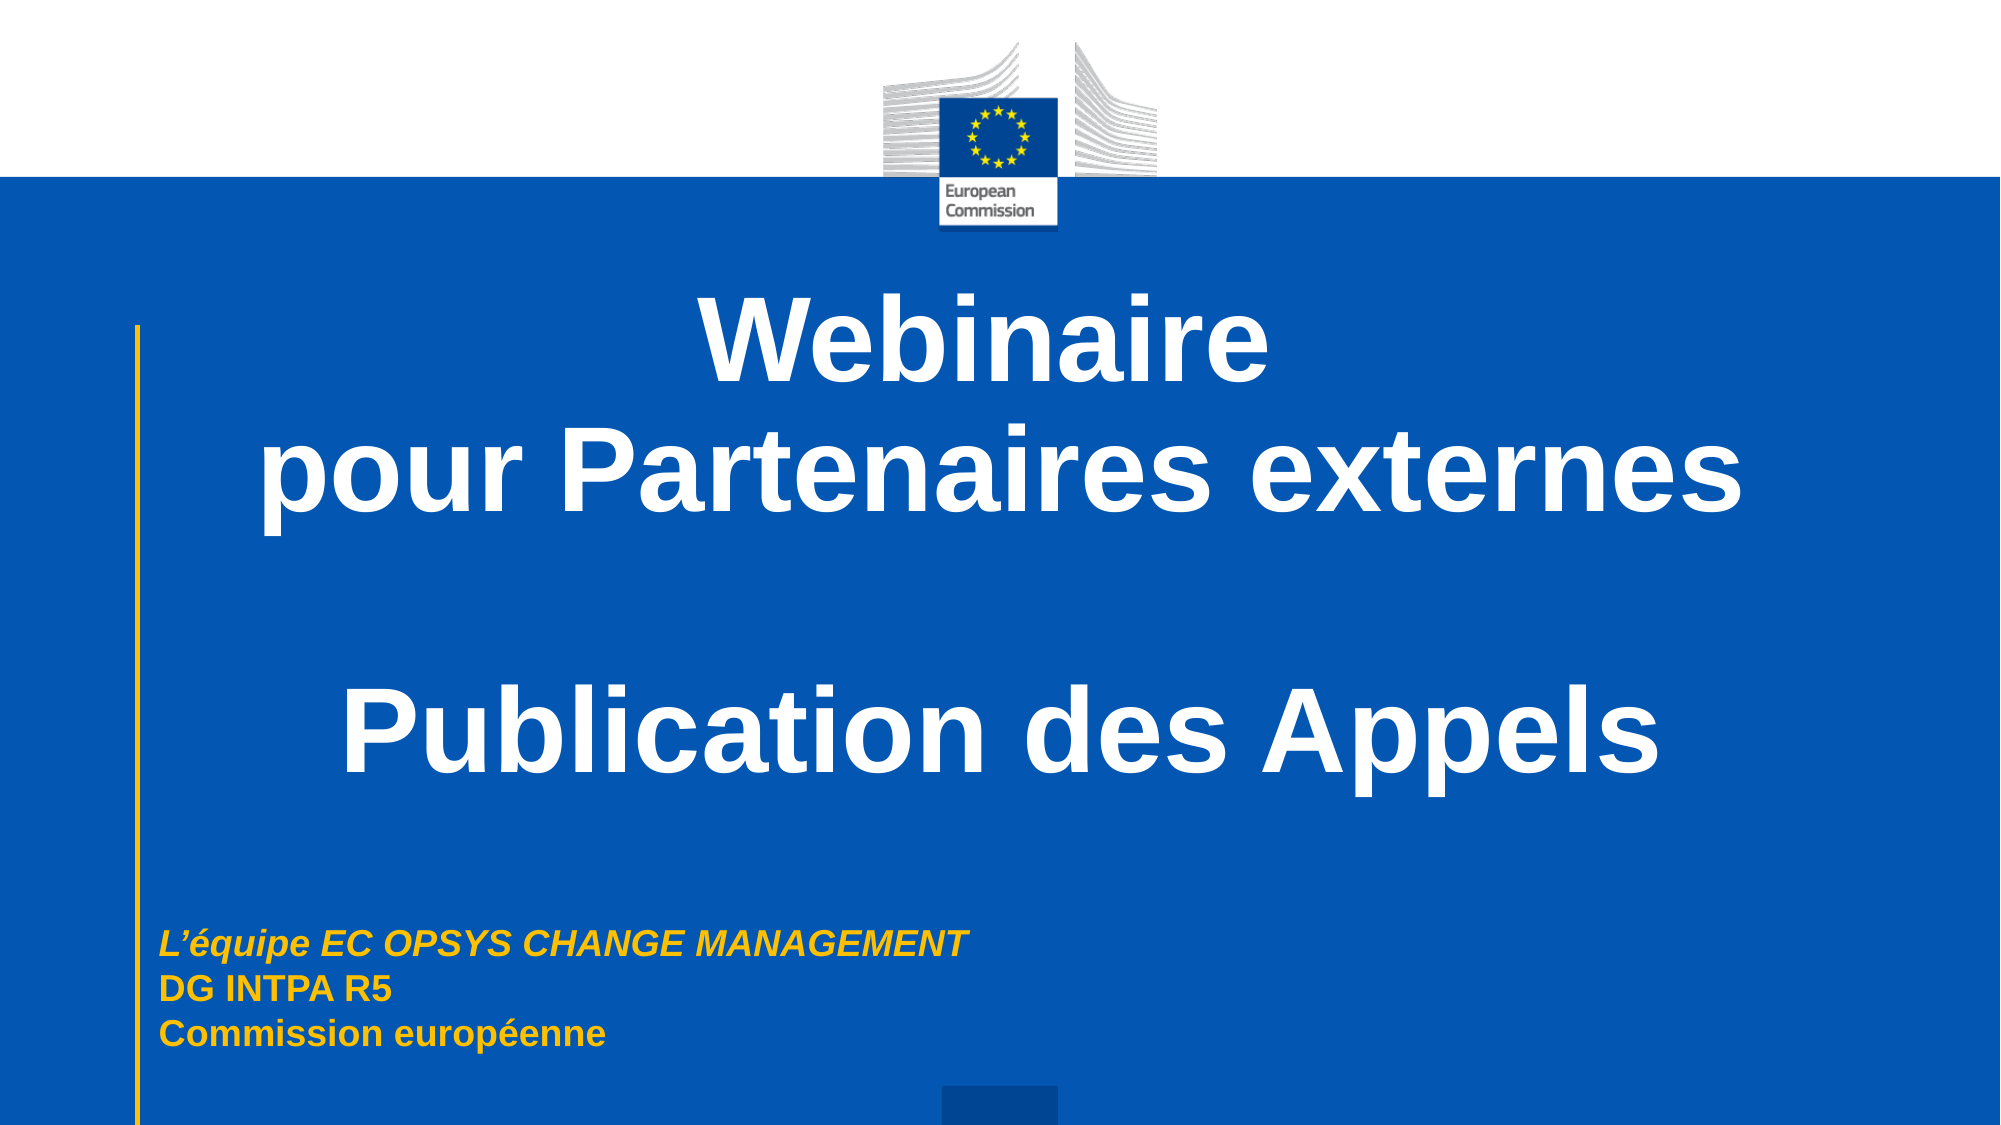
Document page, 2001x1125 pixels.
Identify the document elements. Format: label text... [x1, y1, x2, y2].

subtitle L’équipe EC OPSYS CHANGE MANAGEMENT DG INTPA R5 Commission européenne [143, 911, 1827, 1098]
picture [883, 42, 1157, 232]
title Webinaire pour Partenaires externes Publication des Appels [175, 269, 1827, 458]
